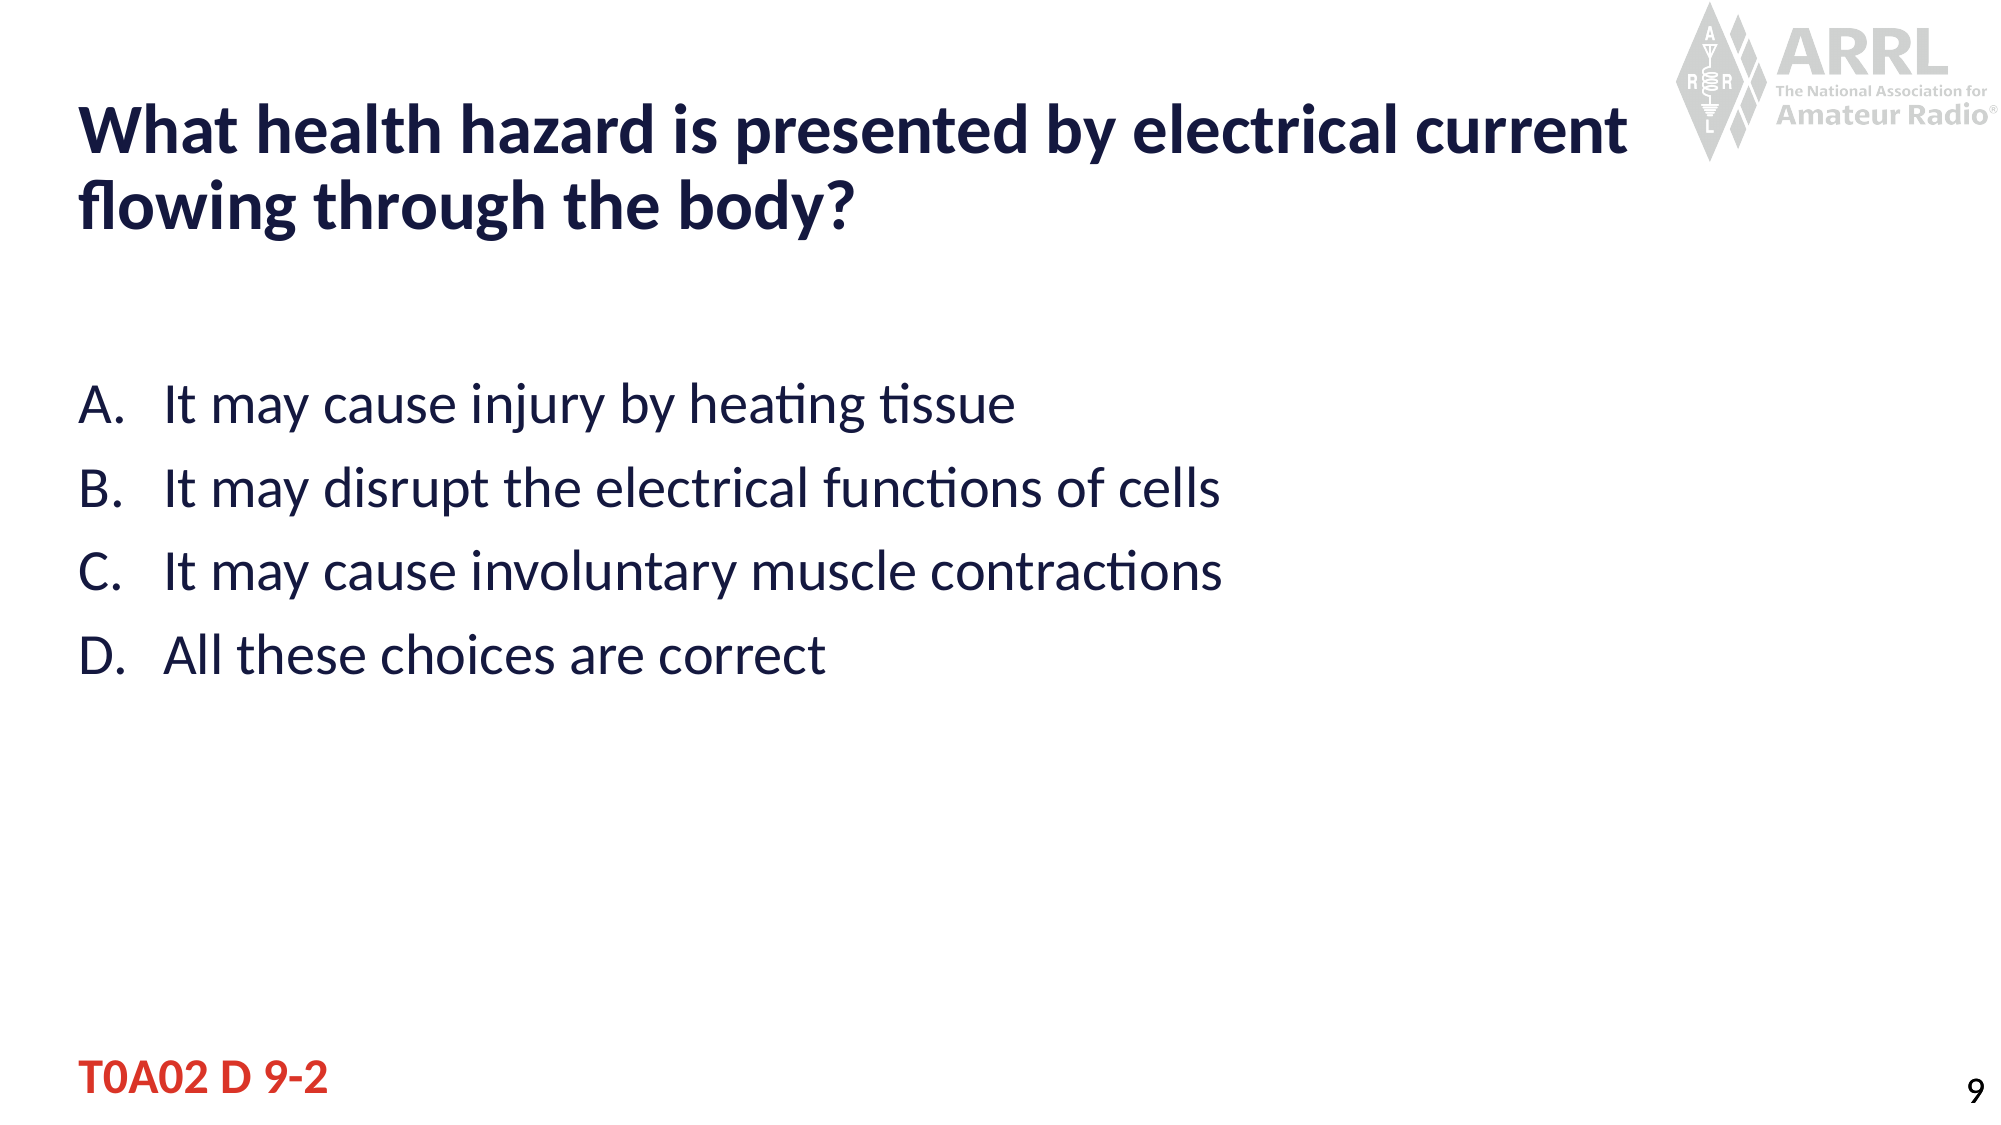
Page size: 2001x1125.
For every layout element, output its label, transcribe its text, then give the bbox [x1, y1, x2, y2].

title What health hazard is presented by electrical current flowing through the body? [63, 59, 1863, 278]
list It may cause injury by heating tissue It may disrupt the electrical functions of cells It may cause involuntary muscle contractions All these choices are correct [63, 365, 1863, 989]
text_box T0A02 D 9-2 [63, 1036, 921, 1112]
picture [1674, 0, 2000, 164]
